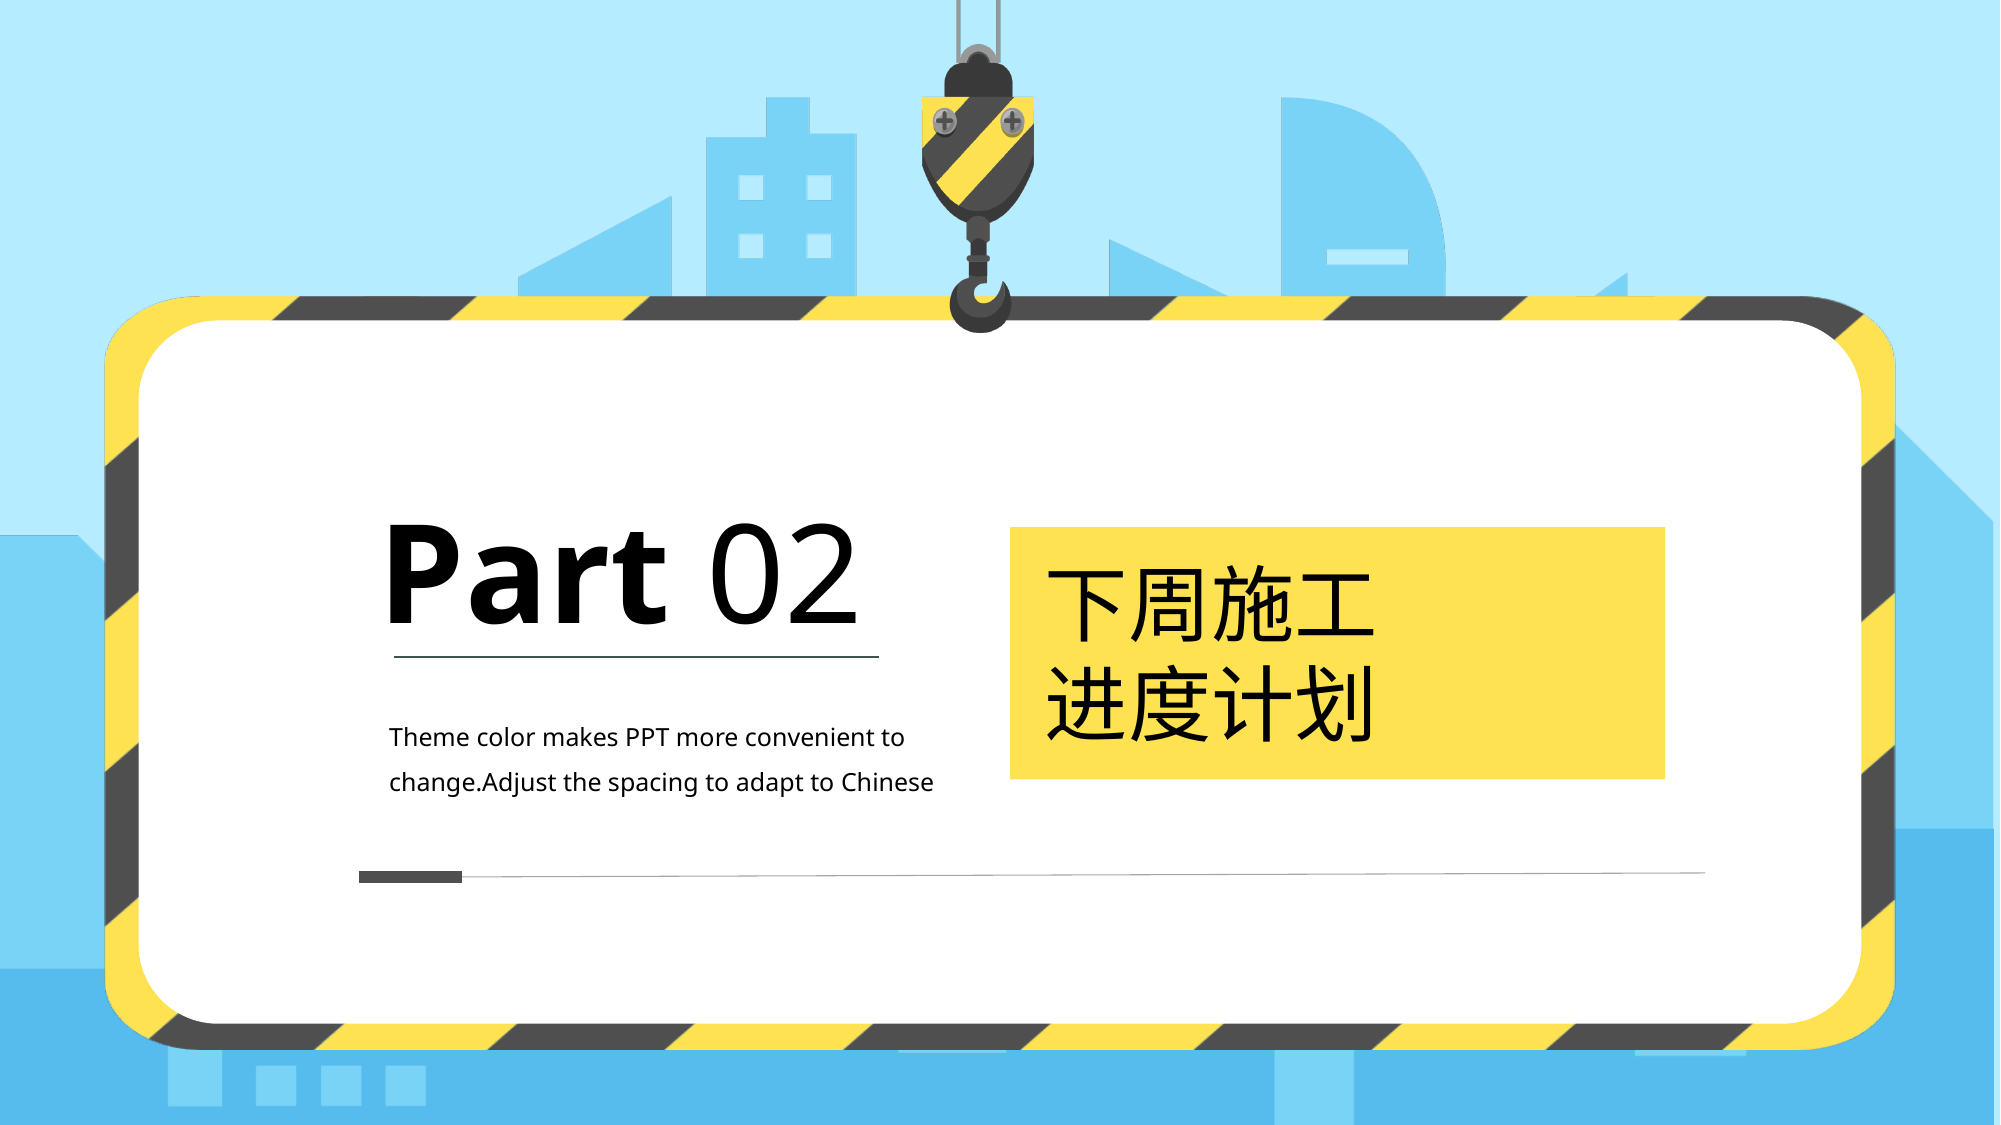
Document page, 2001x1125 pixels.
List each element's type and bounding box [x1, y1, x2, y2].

text_box [461, 872, 1706, 877]
picture [0, 0, 2000, 1125]
